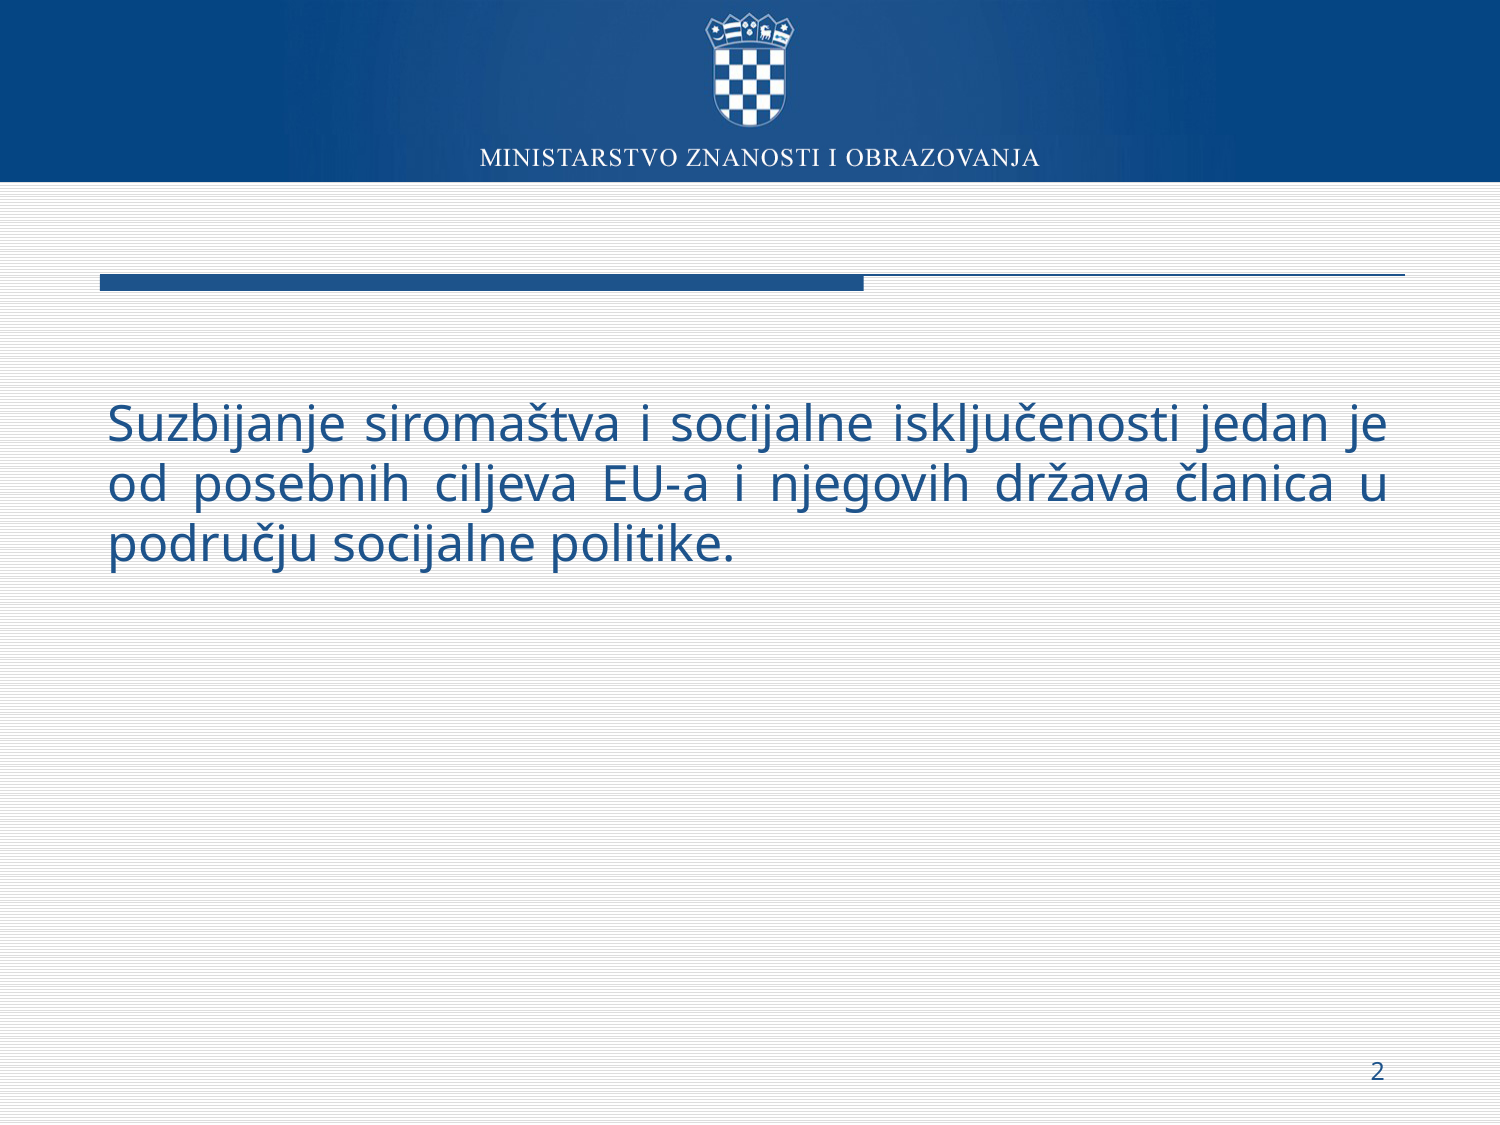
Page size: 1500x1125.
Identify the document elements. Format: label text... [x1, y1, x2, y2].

picture [0, 0, 1500, 182]
slide_number 2 [1074, 1048, 1400, 1106]
list Suzbijanje siromaštva i socijalne isključenosti jedan je od posebnih ciljeva EU-a i njegovih država članica u području socijalne politike. [92, 314, 1406, 946]
